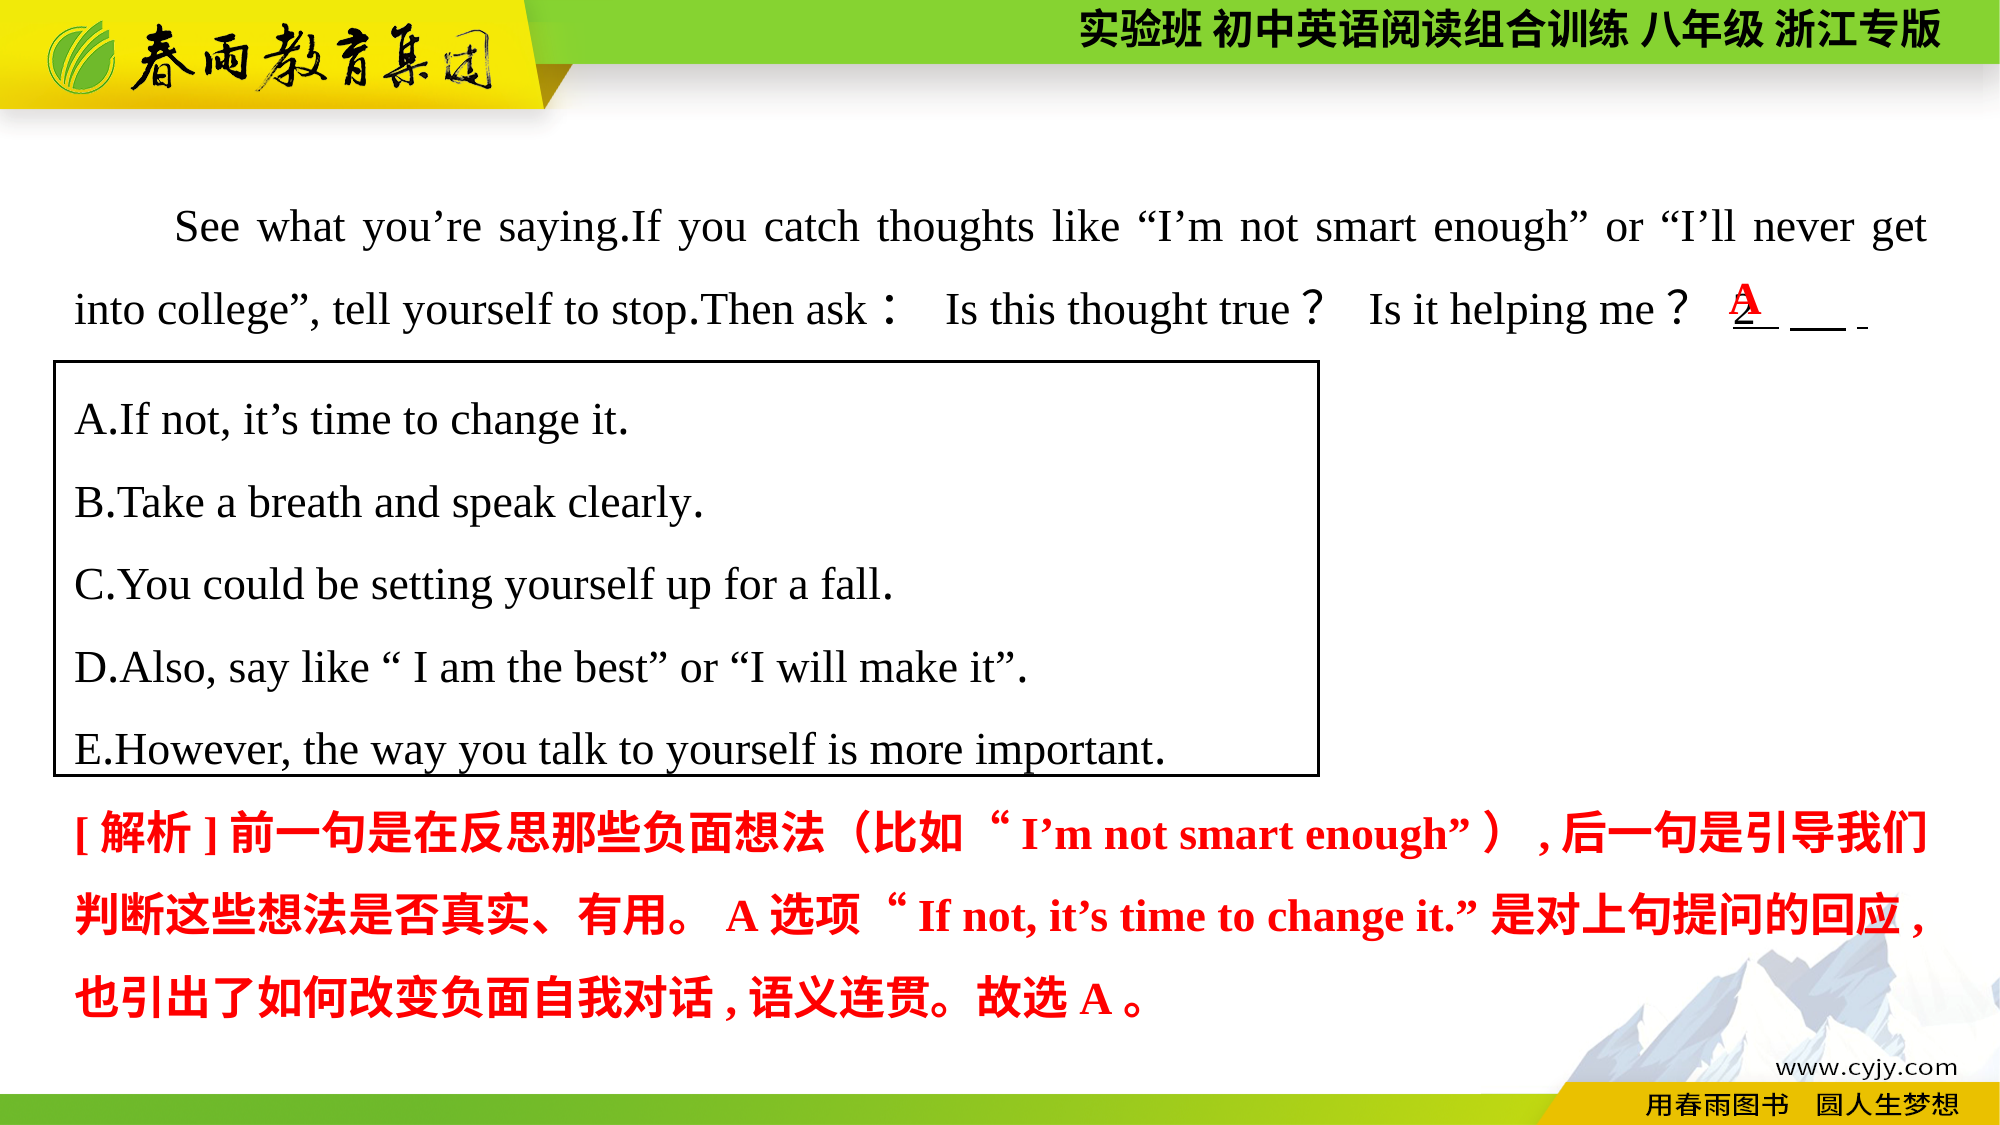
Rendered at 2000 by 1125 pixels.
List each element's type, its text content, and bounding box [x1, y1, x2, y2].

text_box A.If not, it’s time to change it. B.Take a breath and speak clearly. C.You could be setting yourself up for a fall. D.Also, say like “ I am the best” or “I will make it”. E.However, the way you talk to yourself is more important. [59, 353, 1944, 768]
text_box [54, 361, 1319, 776]
text_box [解析]前一句是在反思那些负面想法（比如“I’m not smart enough”）,后一句是引导我们判断这些想法是否真实、有用。A选项“If not, it’s time to change it.”是对上句提问的回应,也引出了如何改变负面自我对话,语义连贯。故选A。 [59, 768, 1944, 1031]
picture [0, 0, 2000, 1125]
text_box A [1713, 261, 1777, 332]
list See what you’re saying.If you catch thoughts like “I’m not smart enough” or “I’ll never get into college”, tell yourself to stop.Then ask： Is this thought true？ Is it helping me？ 2 . [59, 160, 1944, 333]
